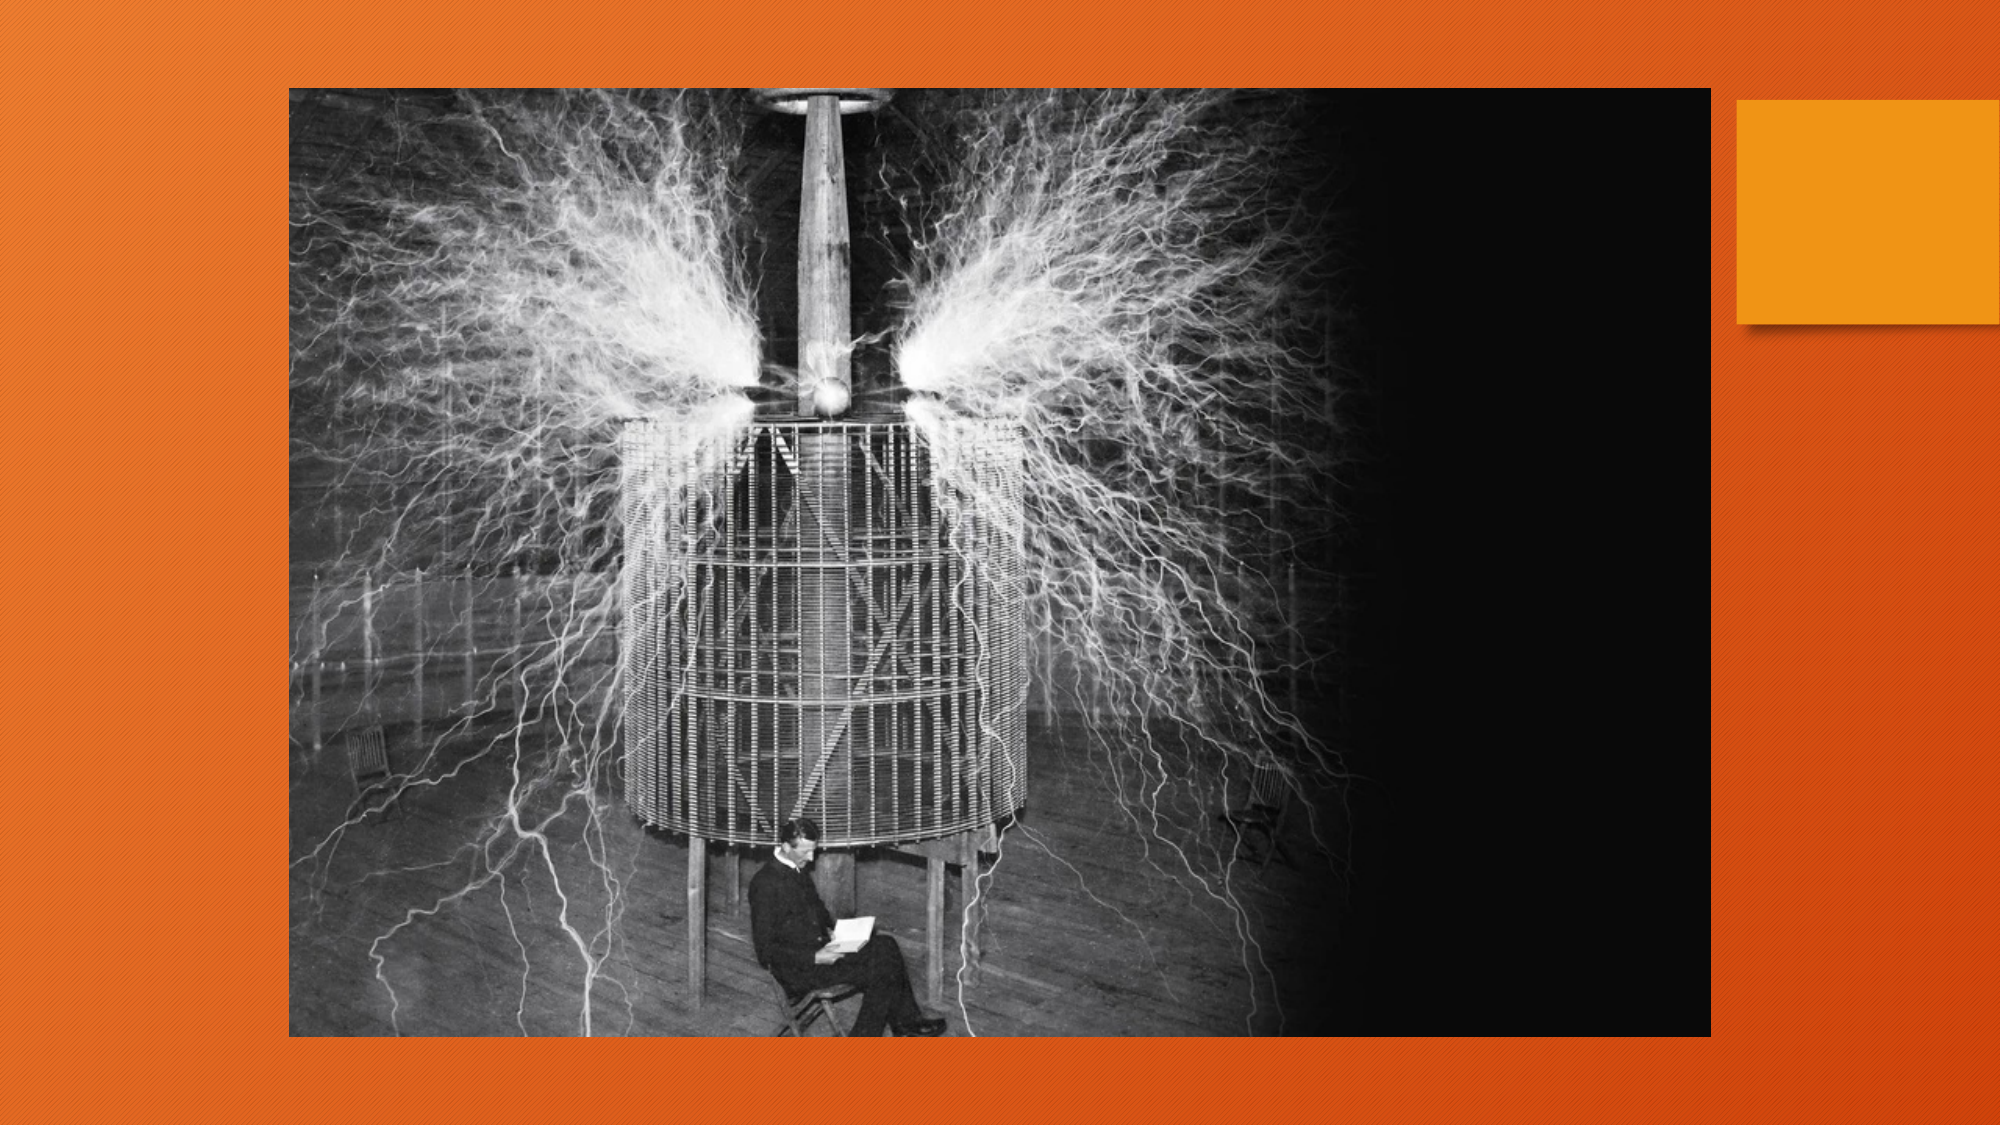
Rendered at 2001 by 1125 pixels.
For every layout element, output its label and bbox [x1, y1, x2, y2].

picture [288, 87, 1712, 1037]
picture [1736, 325, 2000, 347]
